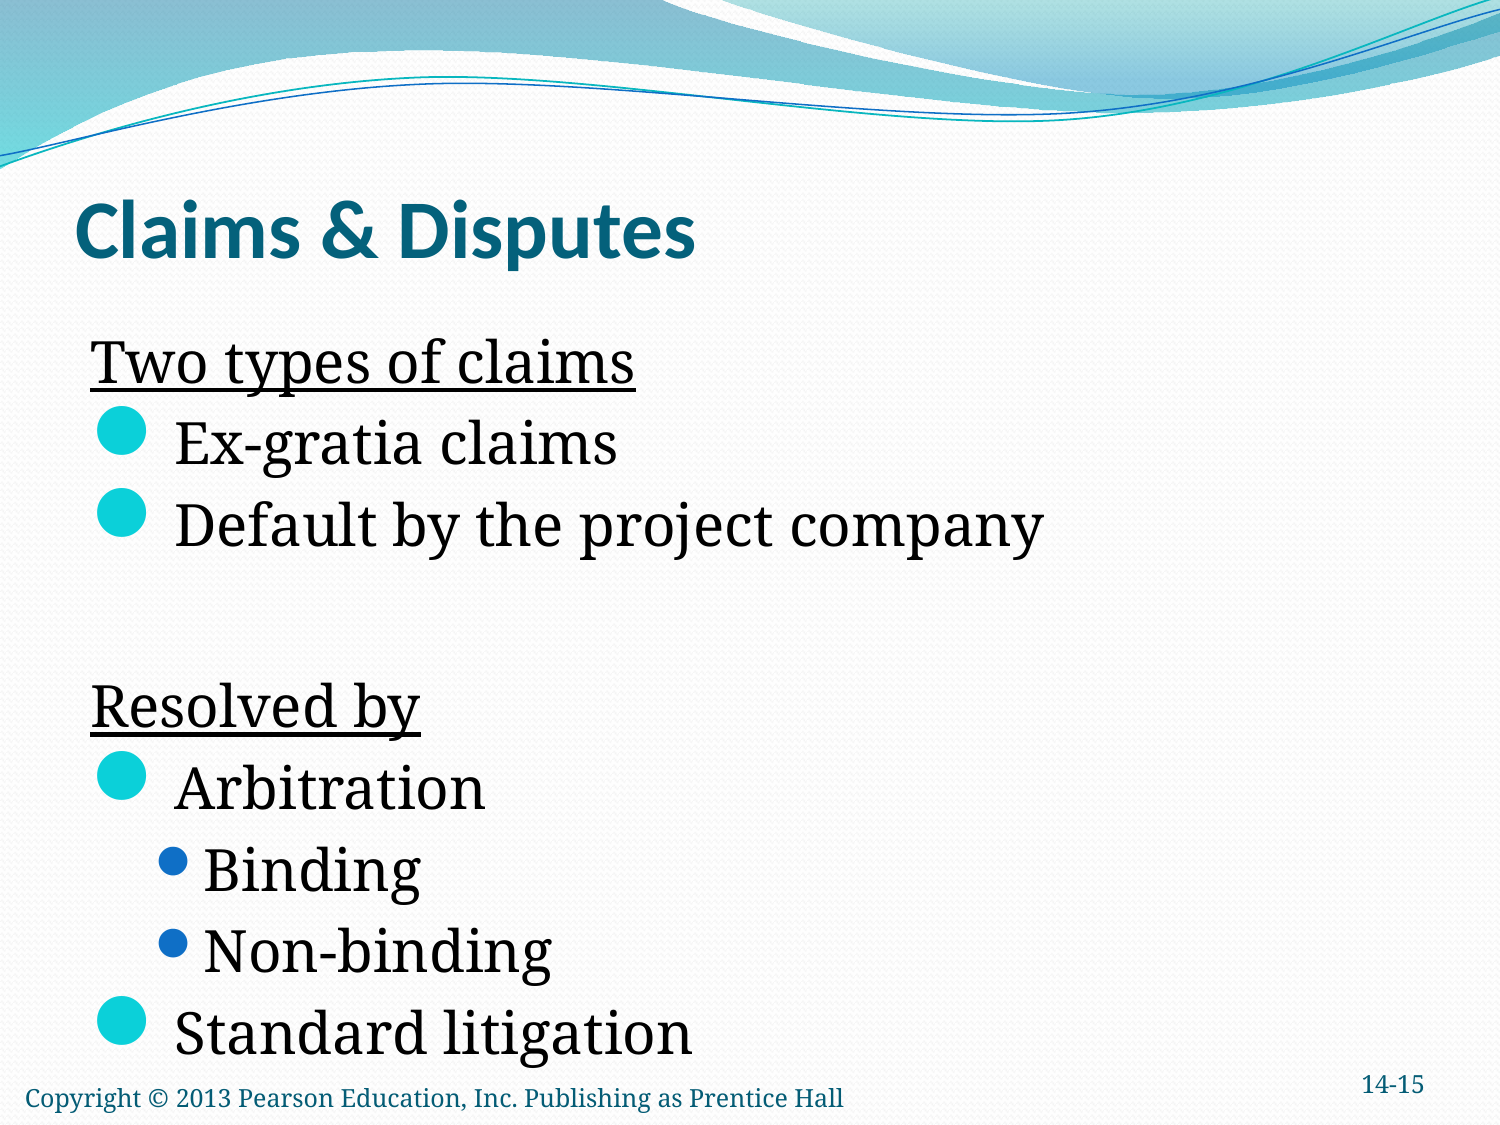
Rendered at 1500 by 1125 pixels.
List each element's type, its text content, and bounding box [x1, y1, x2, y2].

list Two types of claims Ex-gratia claims Default by the project company Resolved by Arbitration Binding Non-binding Standard litigation [74, 317, 1426, 1038]
title Claims & Disputes [74, 87, 1426, 276]
slide_number 14-15 [1299, 1042, 1425, 1103]
